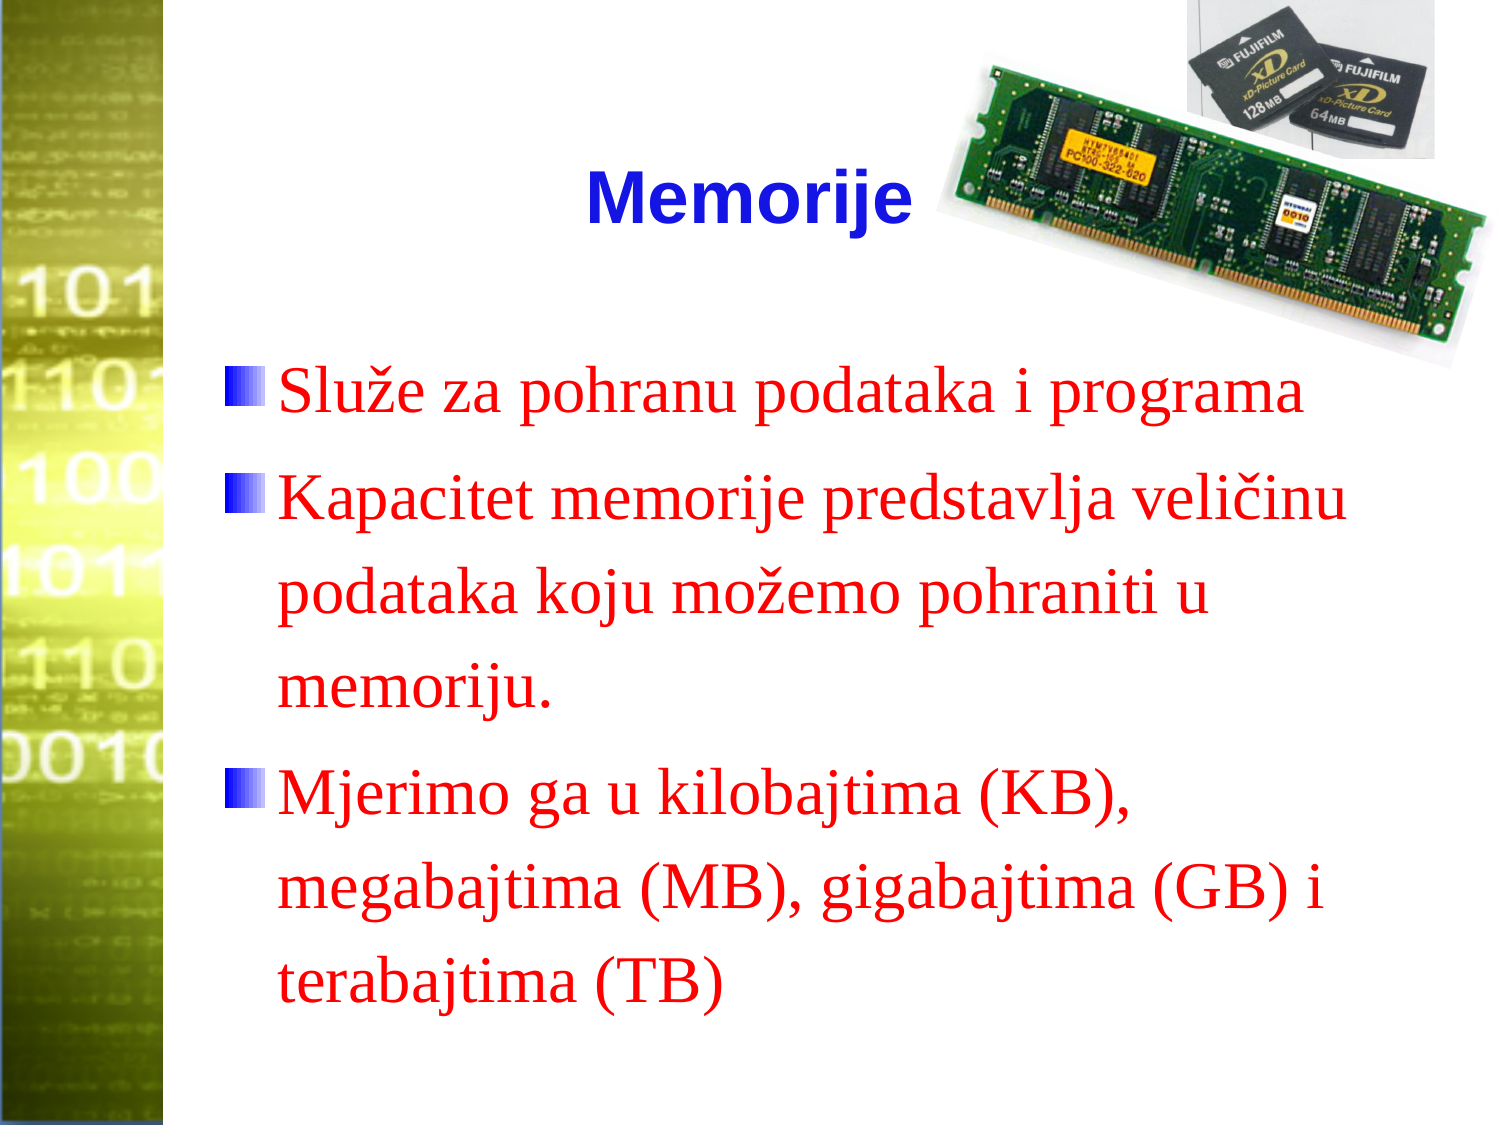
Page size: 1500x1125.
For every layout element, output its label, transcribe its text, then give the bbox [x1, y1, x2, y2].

picture [221, 362, 269, 410]
list Služe za pohranu podataka i programa Kapacitet memorije predstavlja veličinu podataka koju možemo pohraniti u memoriju. Mjerimo ga u kilobajtima (KB), megabajtima (MB), gigabajtima (GB) i terabajtima (TB) [206, 324, 1388, 1001]
picture [221, 764, 269, 812]
title Memorije [1149, 99, 1182, 109]
picture [937, 0, 1499, 368]
picture [0, 0, 163, 1125]
picture [221, 470, 269, 517]
title Memorije [166, 99, 969, 288]
